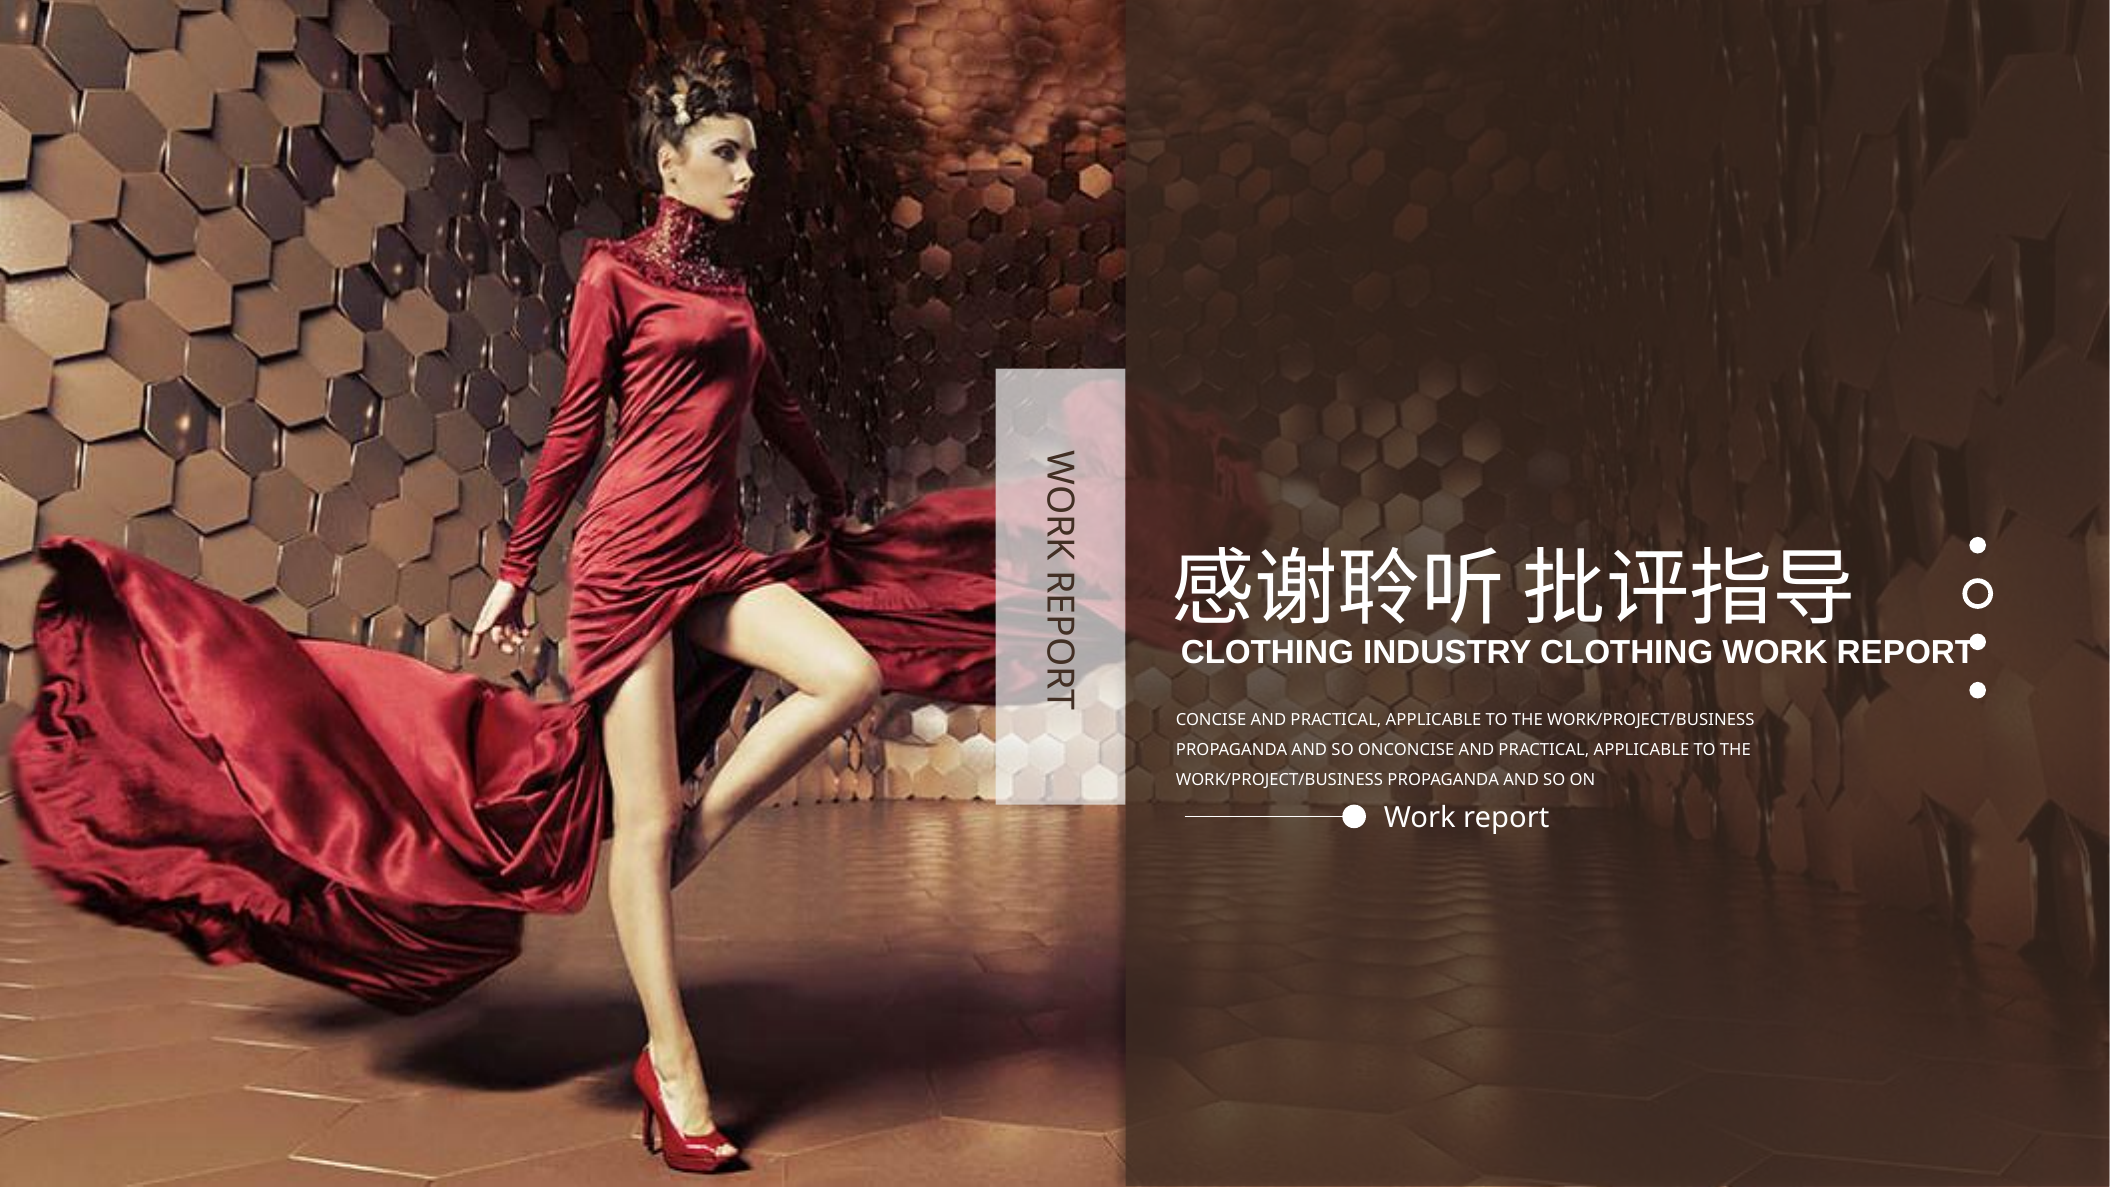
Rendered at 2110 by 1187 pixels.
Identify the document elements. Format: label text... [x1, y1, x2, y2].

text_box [1184, 804, 1366, 829]
text_box WORK REPORT [1016, 435, 1093, 726]
text_box [1963, 579, 1992, 608]
text_box Work report [1369, 791, 1565, 841]
text_box [1968, 535, 1988, 555]
text_box CLOTHING INDUSTRY CLOTHING WORK REPORT [1166, 623, 1992, 678]
text_box [995, 368, 1126, 806]
text_box [0, 0, 1113, 1187]
text_box [1968, 632, 1988, 652]
text_box CONCISE AND PRACTICAL, APPLICABLE TO THE WORK/PROJECT/BUSINESS PROPAGANDA AND SO ONCONCISE AND PRACTICAL, APPLICABLE TO THE WORK/PROJECT/BUSINESS PROPAGANDA AND SO ON [1161, 691, 1799, 796]
text_box 感谢聆听 批评指导 [1156, 527, 1872, 642]
text_box [1968, 680, 1988, 700]
text_box [1125, 0, 2110, 1187]
